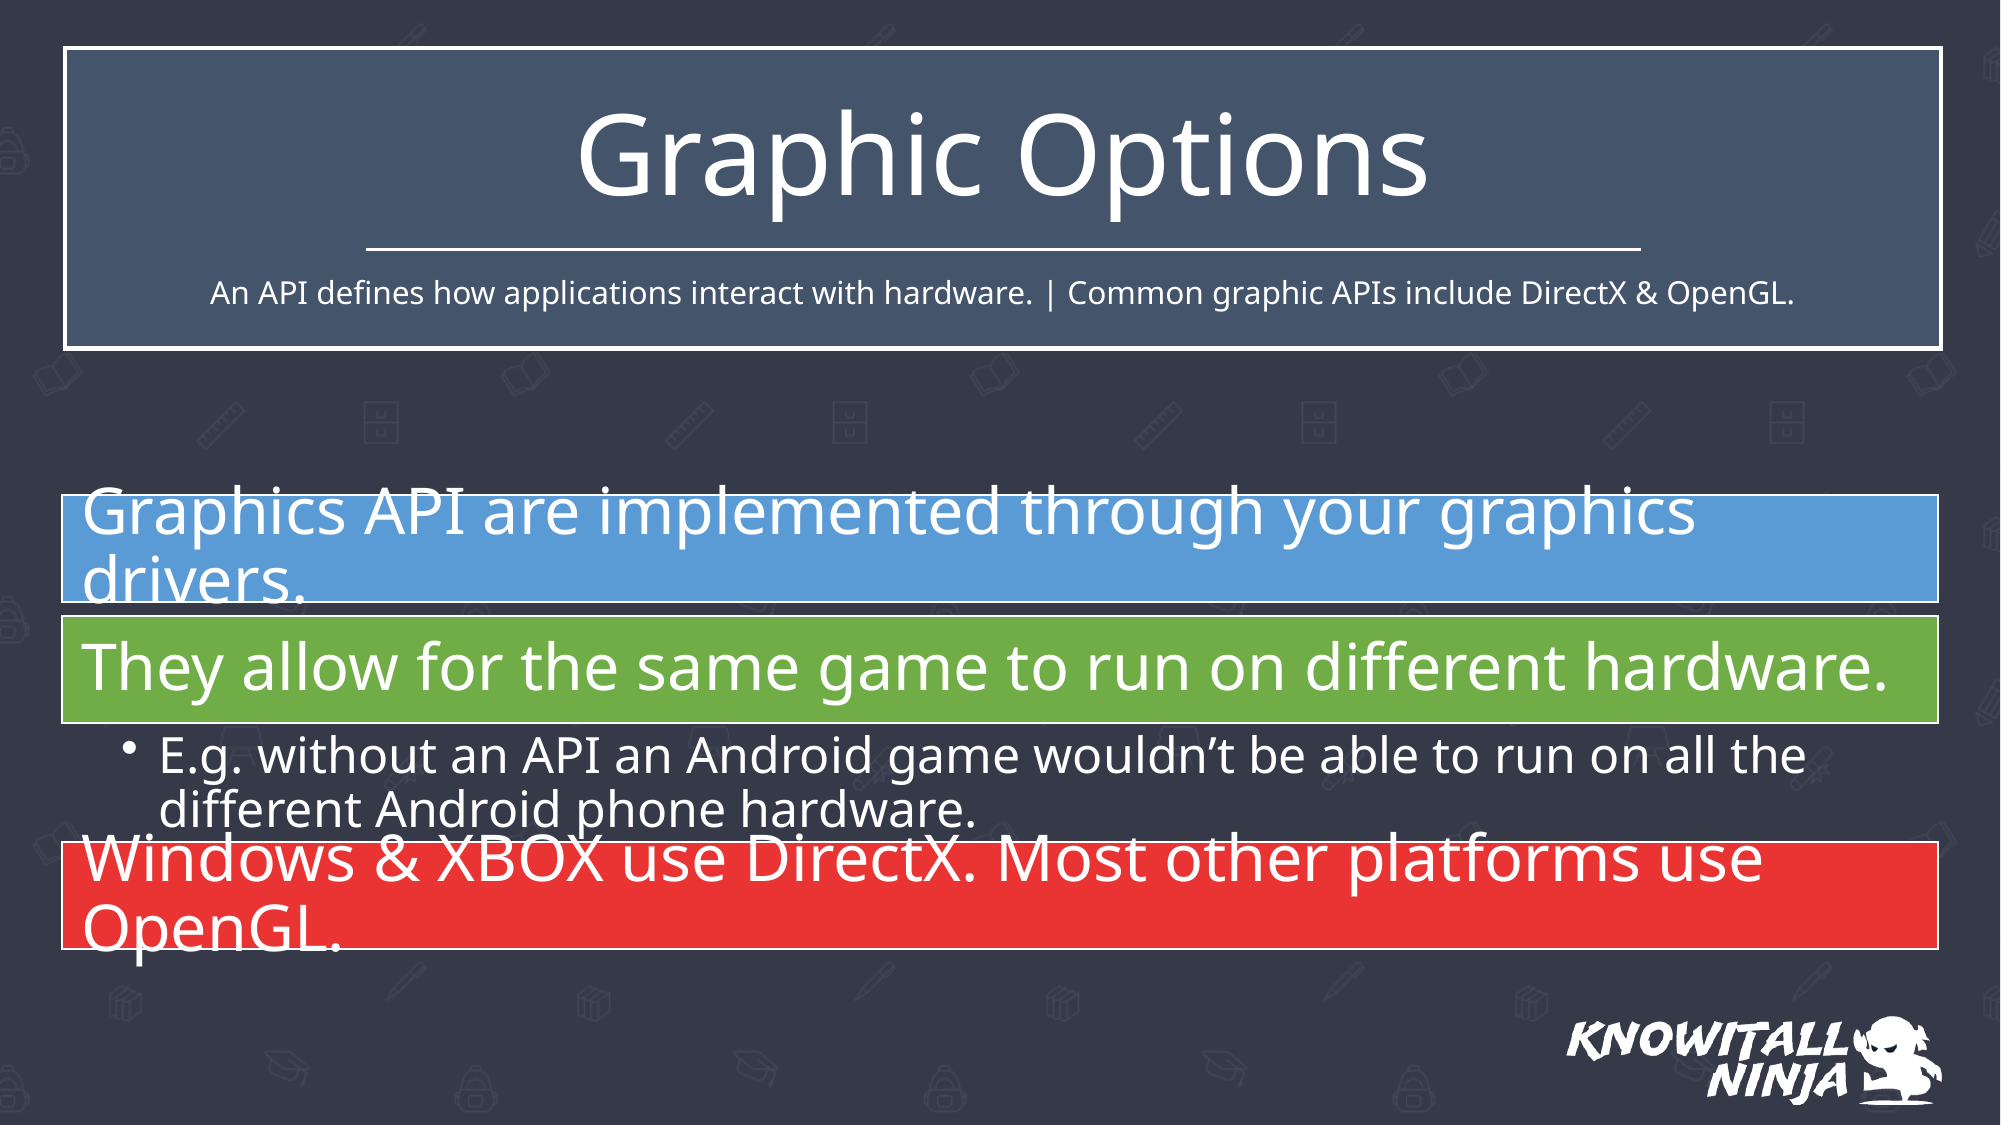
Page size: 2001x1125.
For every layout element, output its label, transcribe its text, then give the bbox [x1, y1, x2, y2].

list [61, 451, 1939, 992]
list An API defines how applications interact with hardware. | Common graphic APIs include DirectX & OpenGL. [140, 269, 1866, 349]
picture [0, 0, 2001, 1125]
title Graphic Options [140, 48, 1866, 269]
